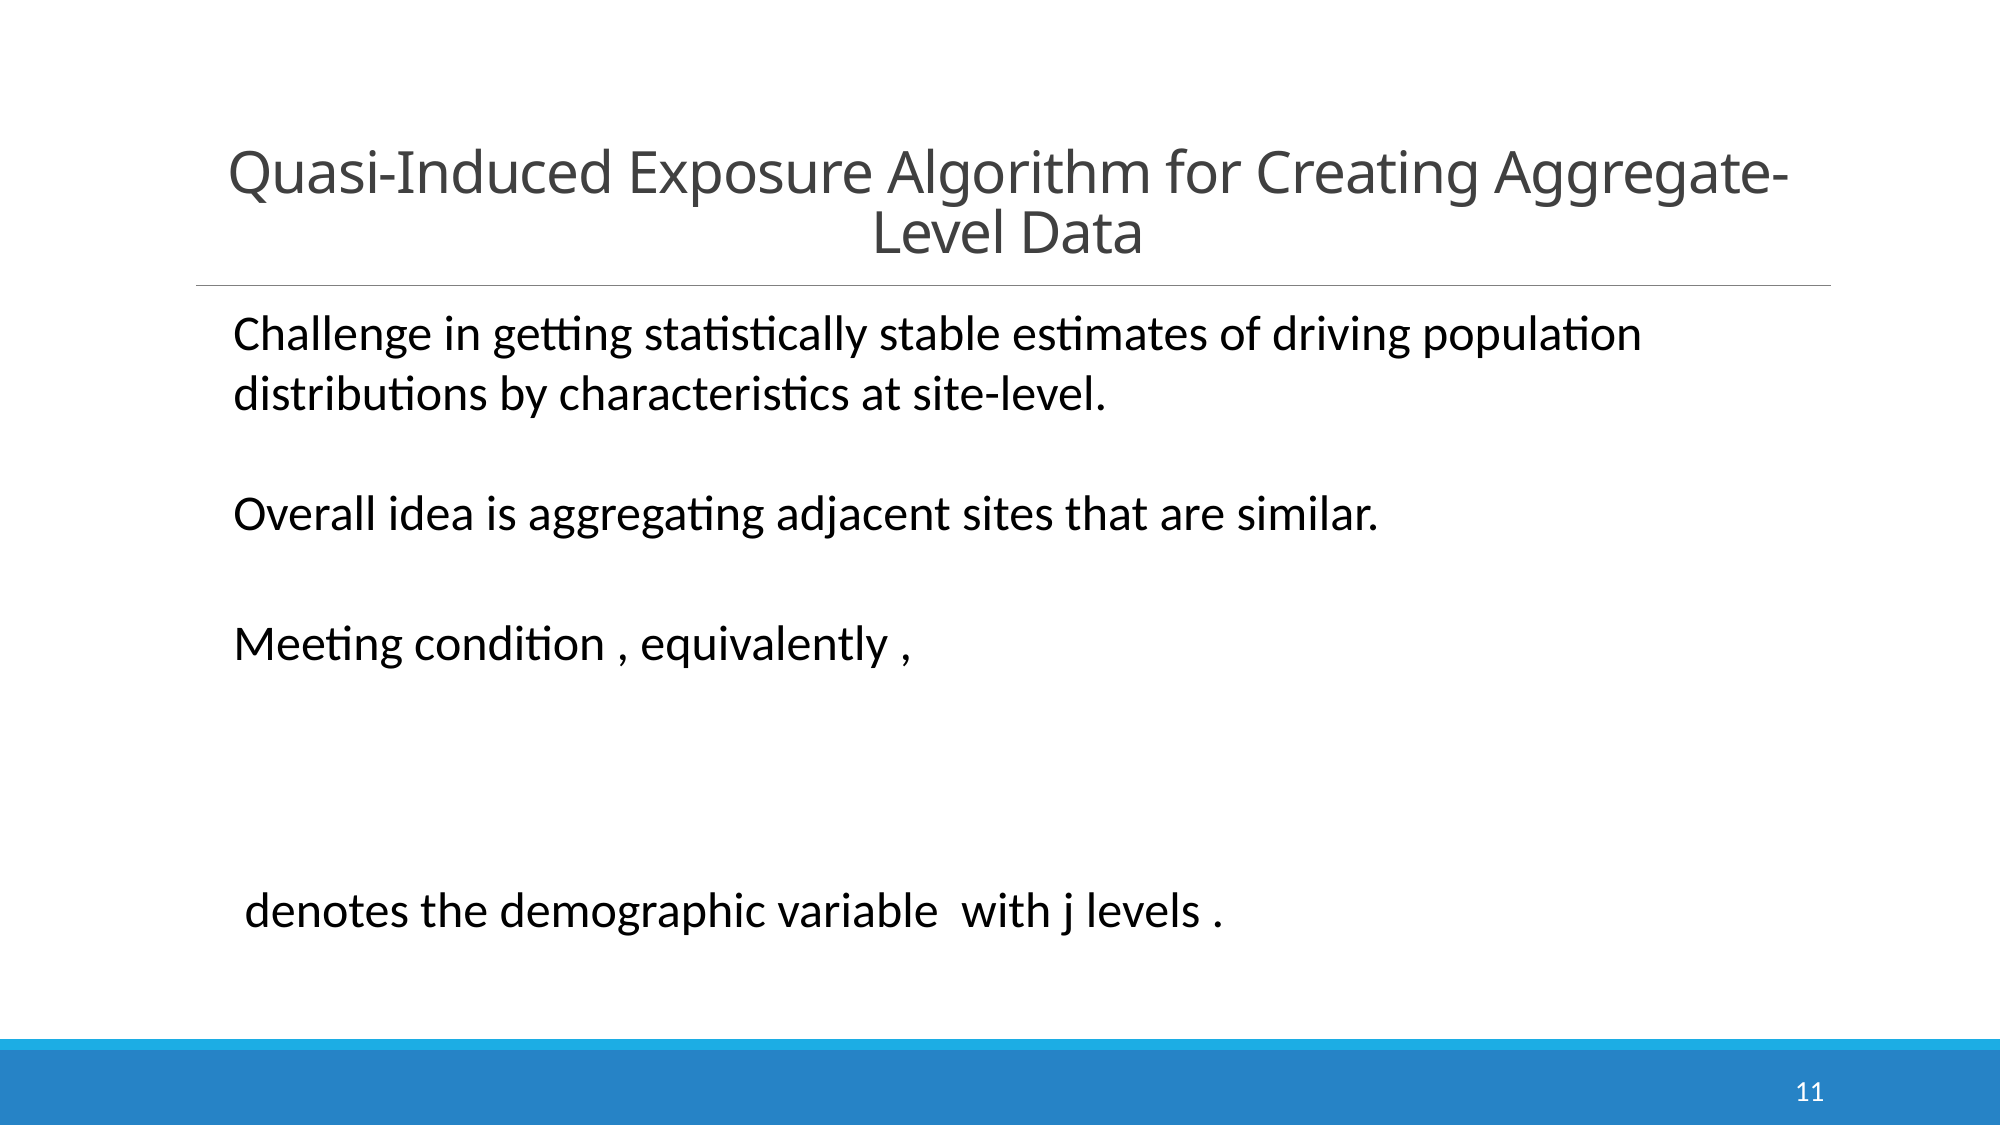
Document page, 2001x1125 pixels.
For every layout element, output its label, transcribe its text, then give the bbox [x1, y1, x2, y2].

text_box Quasi-Induced Exposure Algorithm for Creating Aggregate-Level Data [181, 171, 1835, 273]
slide_number 11 [1624, 1059, 1840, 1120]
